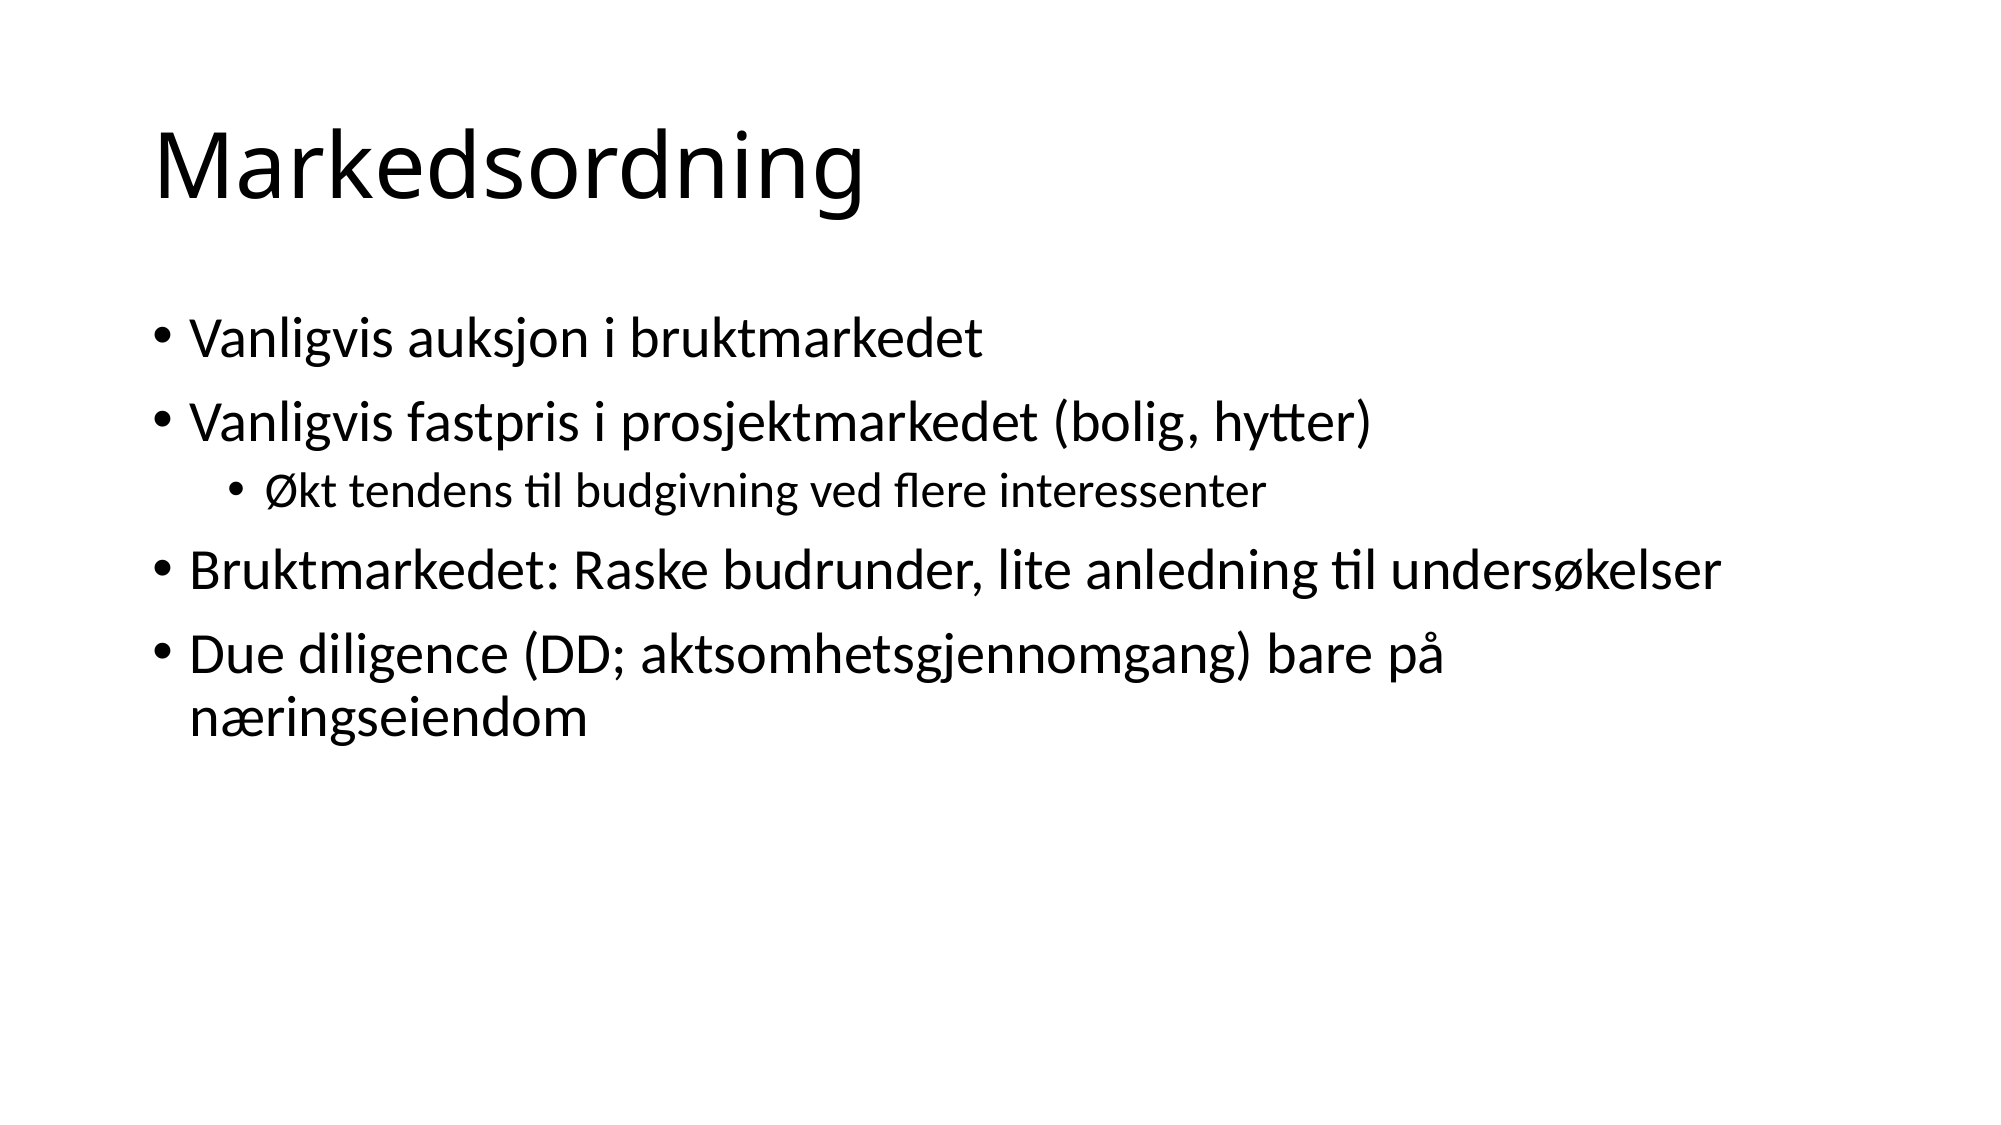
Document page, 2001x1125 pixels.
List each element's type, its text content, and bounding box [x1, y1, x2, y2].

list Vanligvis auksjon i bruktmarkedet Vanligvis fastpris i prosjektmarkedet (bolig, hytter) Økt tendens til budgivning ved flere interessenter Bruktmarkedet: Raske budrunder, lite anledning til undersøkelser Due diligence (DD; aktsomhetsgjennomgang) bare på næringseiendom [137, 299, 1863, 1014]
title Markedsordning [137, 59, 1863, 278]
